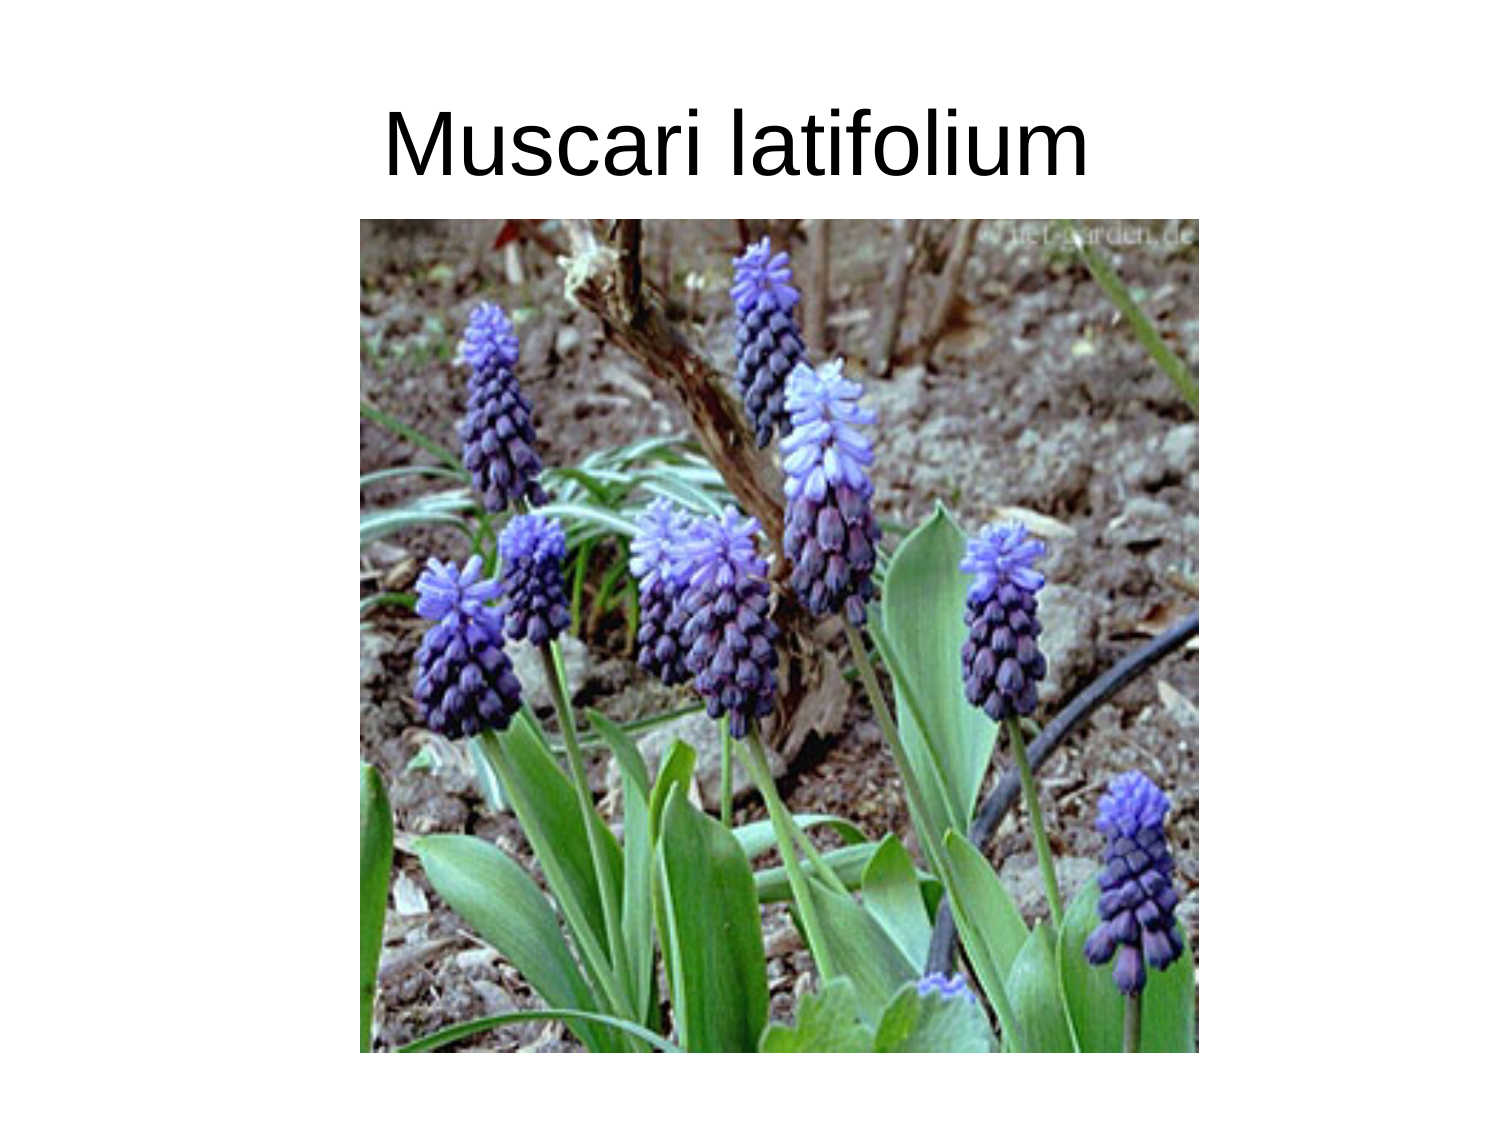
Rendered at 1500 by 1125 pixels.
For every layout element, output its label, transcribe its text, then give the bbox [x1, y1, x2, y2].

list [359, 219, 1199, 1053]
title Muscari latifolium [75, 45, 1425, 233]
